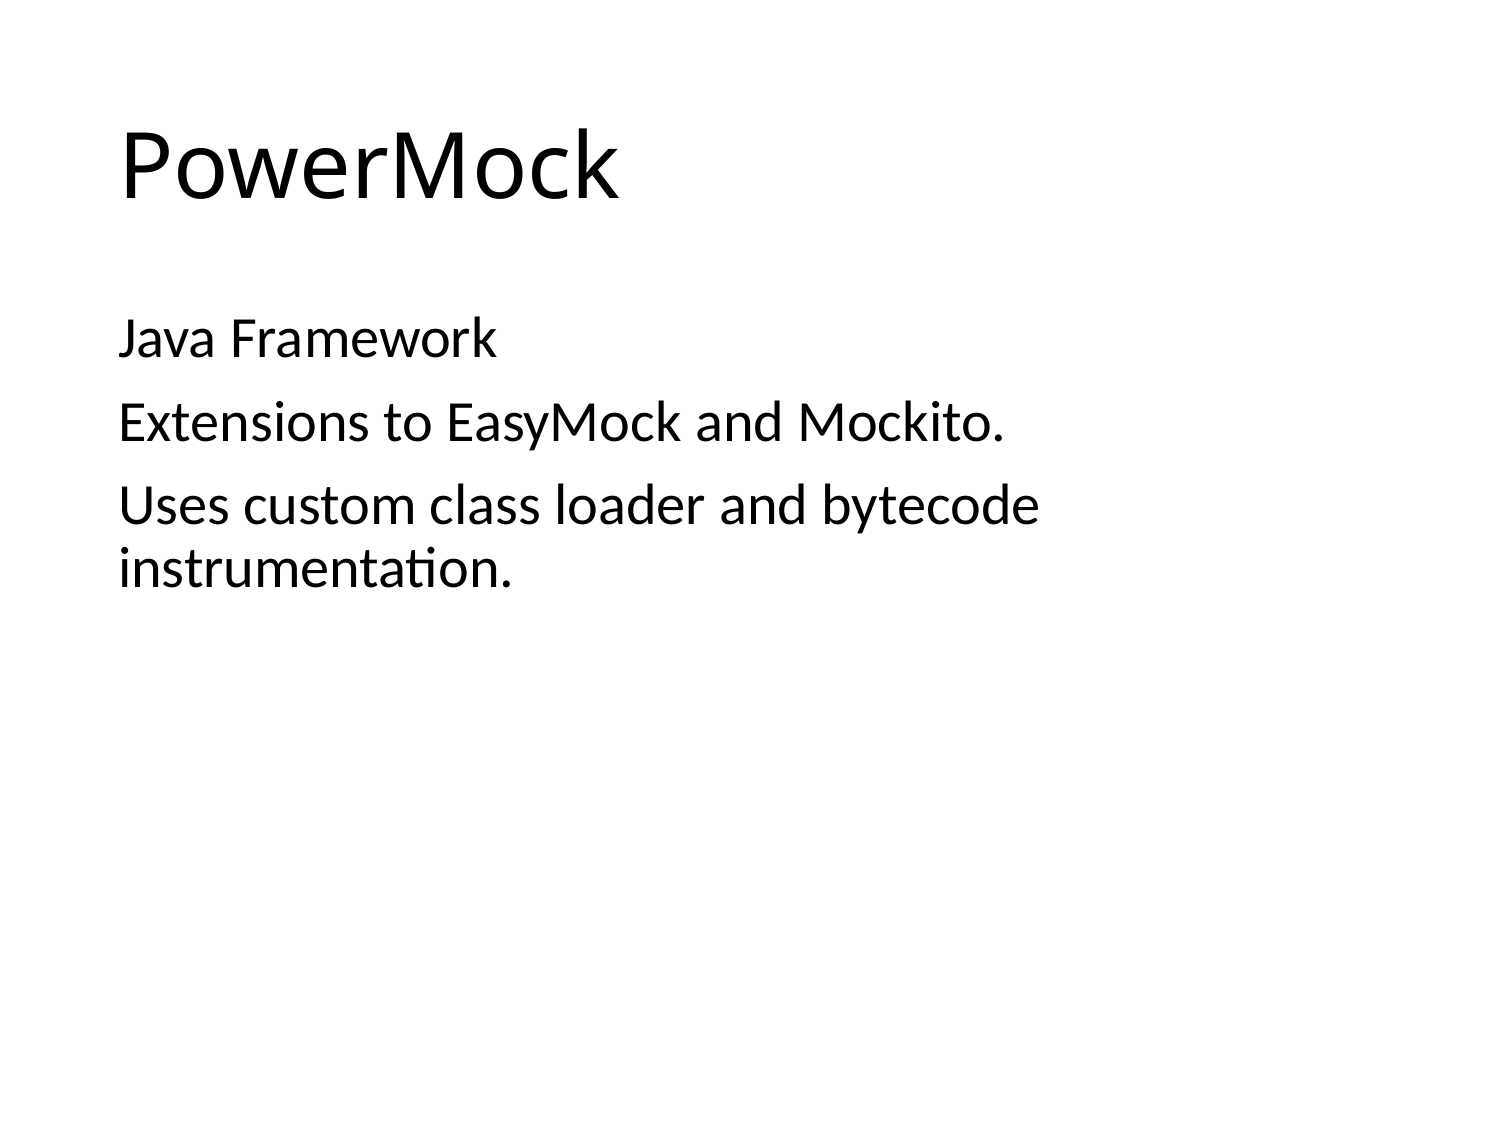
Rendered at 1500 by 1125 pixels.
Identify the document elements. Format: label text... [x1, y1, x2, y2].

list Java Framework Extensions to EasyMock and Mockito. Uses custom class loader and bytecode instrumentation. [103, 299, 1397, 1014]
title PowerMock [103, 59, 1397, 278]
